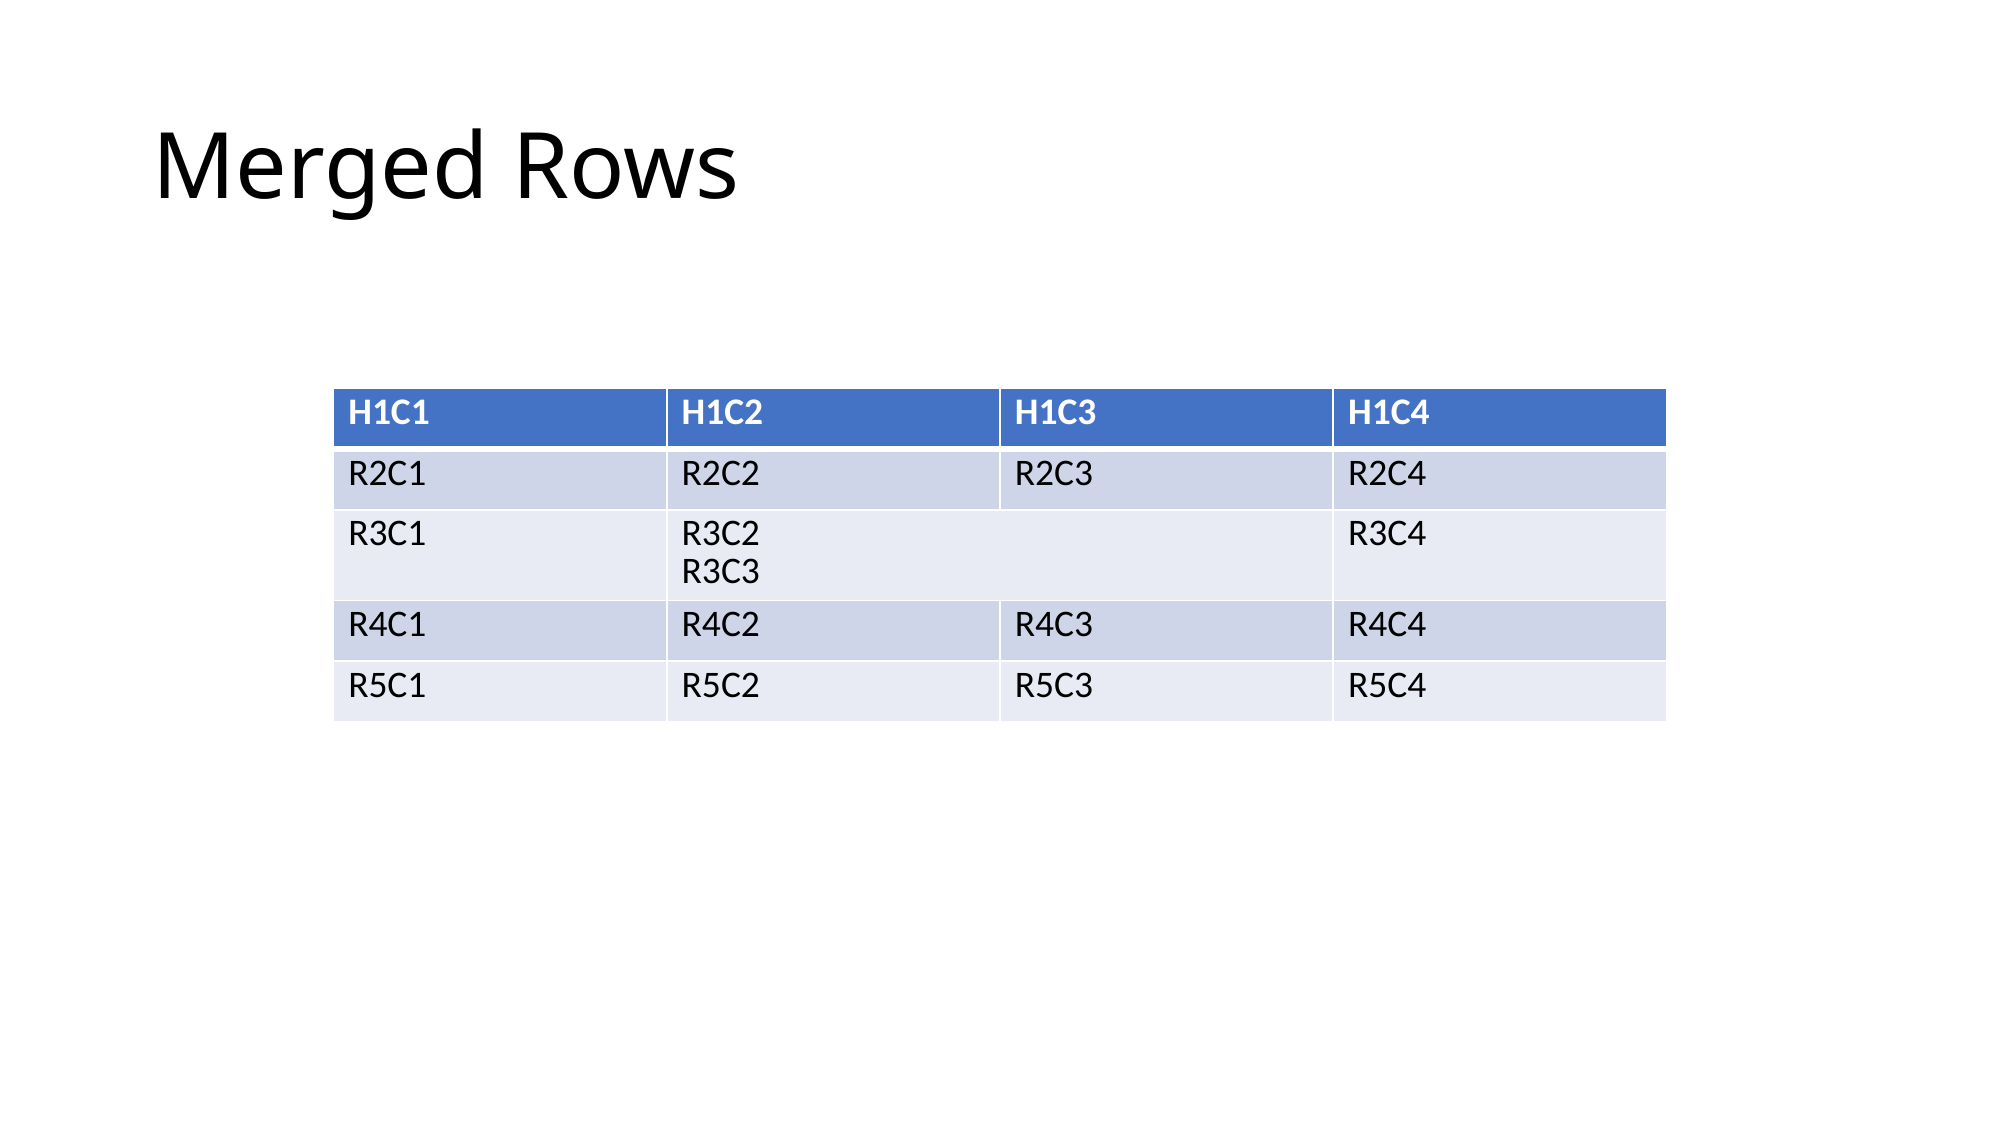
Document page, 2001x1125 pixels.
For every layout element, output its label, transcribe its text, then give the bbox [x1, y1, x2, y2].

table_cell R4C2 [668, 601, 999, 660]
table_cell R5C1 [334, 662, 666, 721]
table_cell R3C2 R3C3 [668, 511, 1332, 600]
table_cell R2C1 [334, 452, 666, 509]
table_cell R5C2 [668, 662, 999, 721]
table_cell R5C3 [1001, 662, 1332, 721]
table_cell R3C4 [1334, 511, 1666, 600]
title Merged Rows [137, 59, 1863, 278]
table_cell R4C4 [1334, 601, 1666, 660]
table_cell R5C4 [1334, 662, 1666, 721]
table_cell R4C3 [1001, 601, 1332, 660]
table_cell R2C3 [1001, 452, 1332, 509]
table_cell R2C2 [668, 452, 999, 509]
table_header H1C3 [1001, 389, 1332, 446]
table_cell R2C4 [1334, 452, 1666, 509]
table_header H1C4 [1334, 389, 1666, 446]
table_cell R3C1 [334, 511, 666, 600]
table_cell R4C1 [334, 601, 666, 660]
table_header H1C2 [668, 389, 999, 446]
table_header H1C1 [334, 389, 666, 446]
